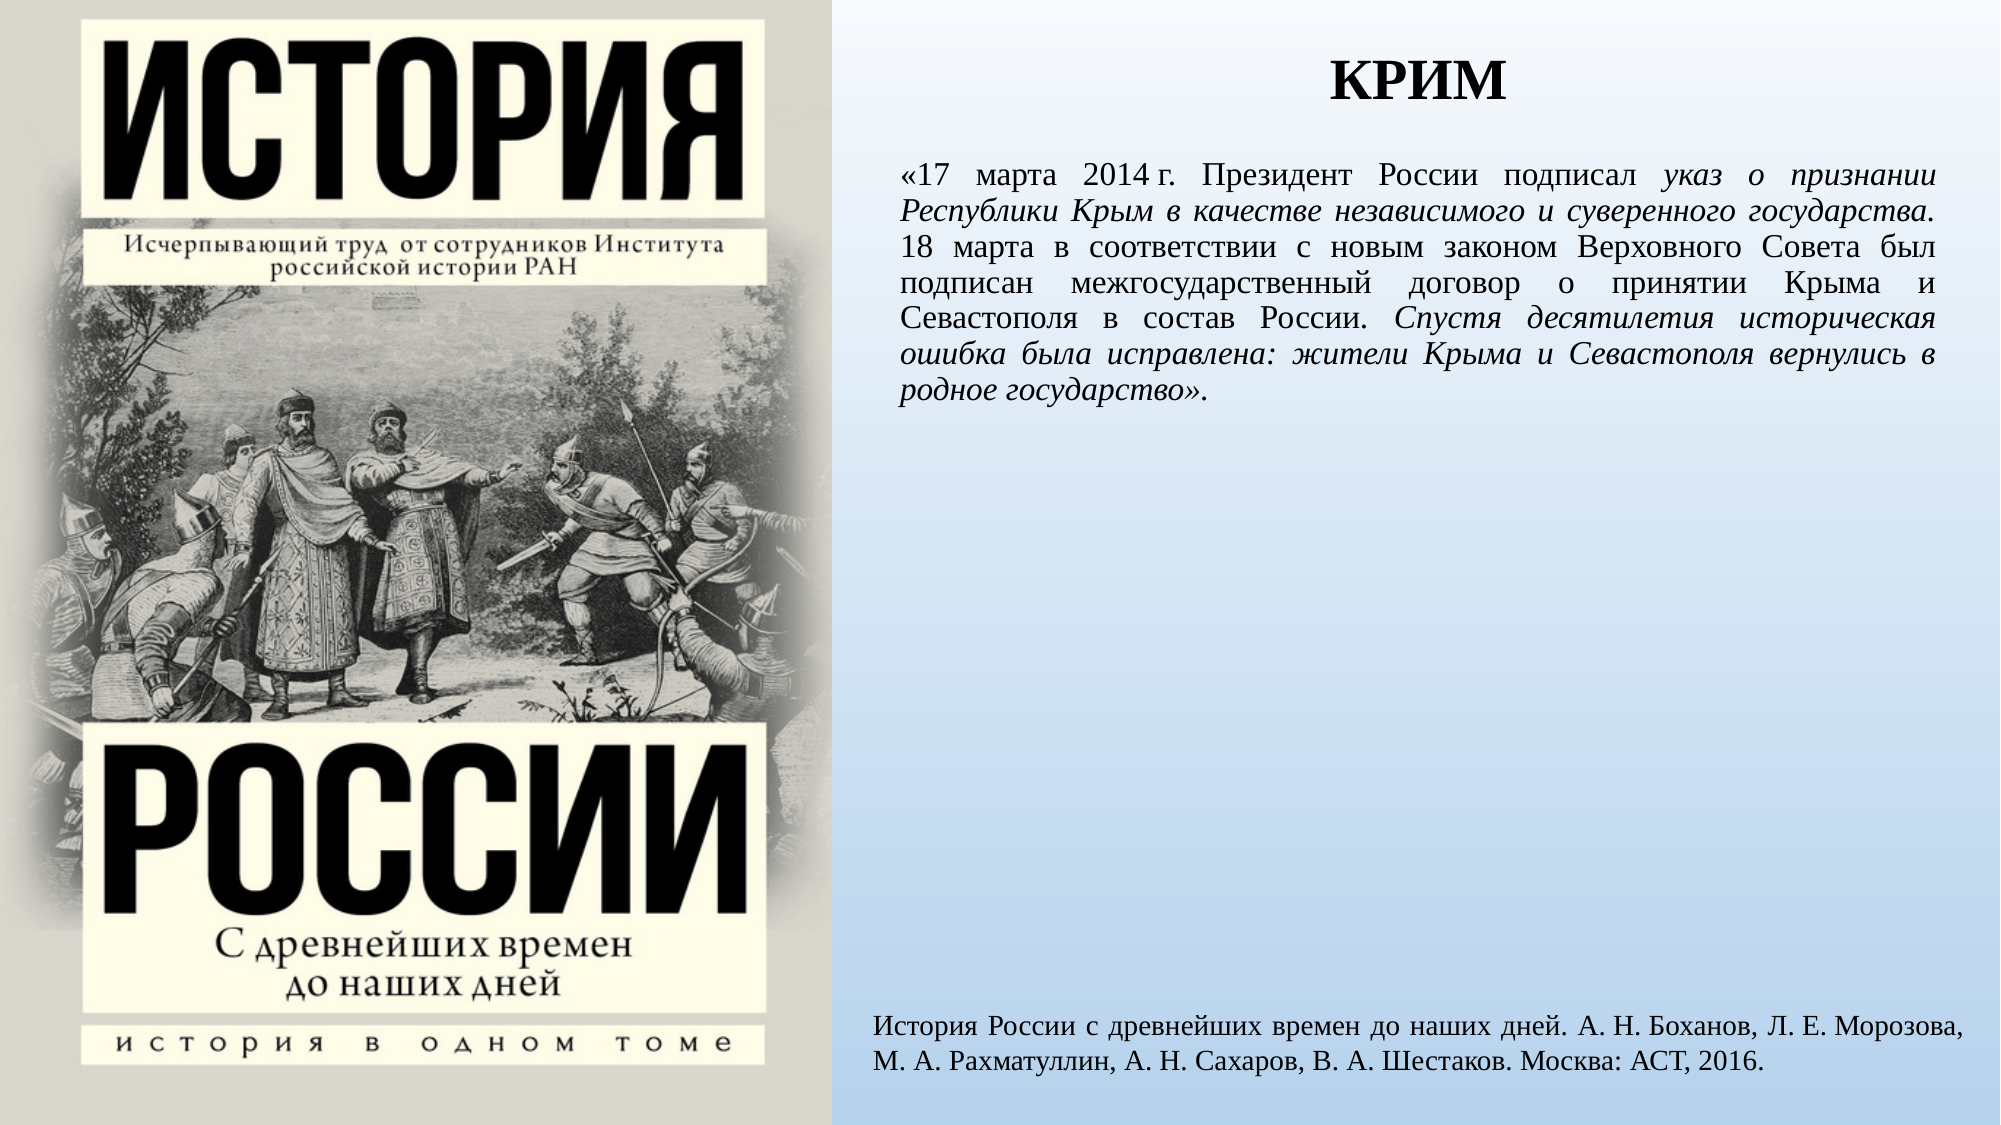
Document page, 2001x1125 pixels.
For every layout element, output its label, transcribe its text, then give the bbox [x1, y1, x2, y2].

picture [0, 0, 832, 1125]
title КРИМ [1291, 34, 1547, 120]
text_box История России с древнейших времен до наших дней. А. Н. Боханов, Л. Е. Морозова, М. А. Рахматуллин, А. Н. Сахаров, В. А. Шестаков. Москва: АСТ, 2016. [858, 998, 1980, 1084]
subtitle «17 марта 2014 г. Президент России подписал указ о признании Республики Крым в качестве независимого и суверенного государства. 18 марта в соответствии с новым законом Верховного Совета был подписан межгосударственный договор о принятии Крыма и Севастополя в состав России. Спустя десятилетия историческая ошибка была исправлена: жители Крыма и Севастополя вернулись в родное государство». [885, 149, 1953, 422]
